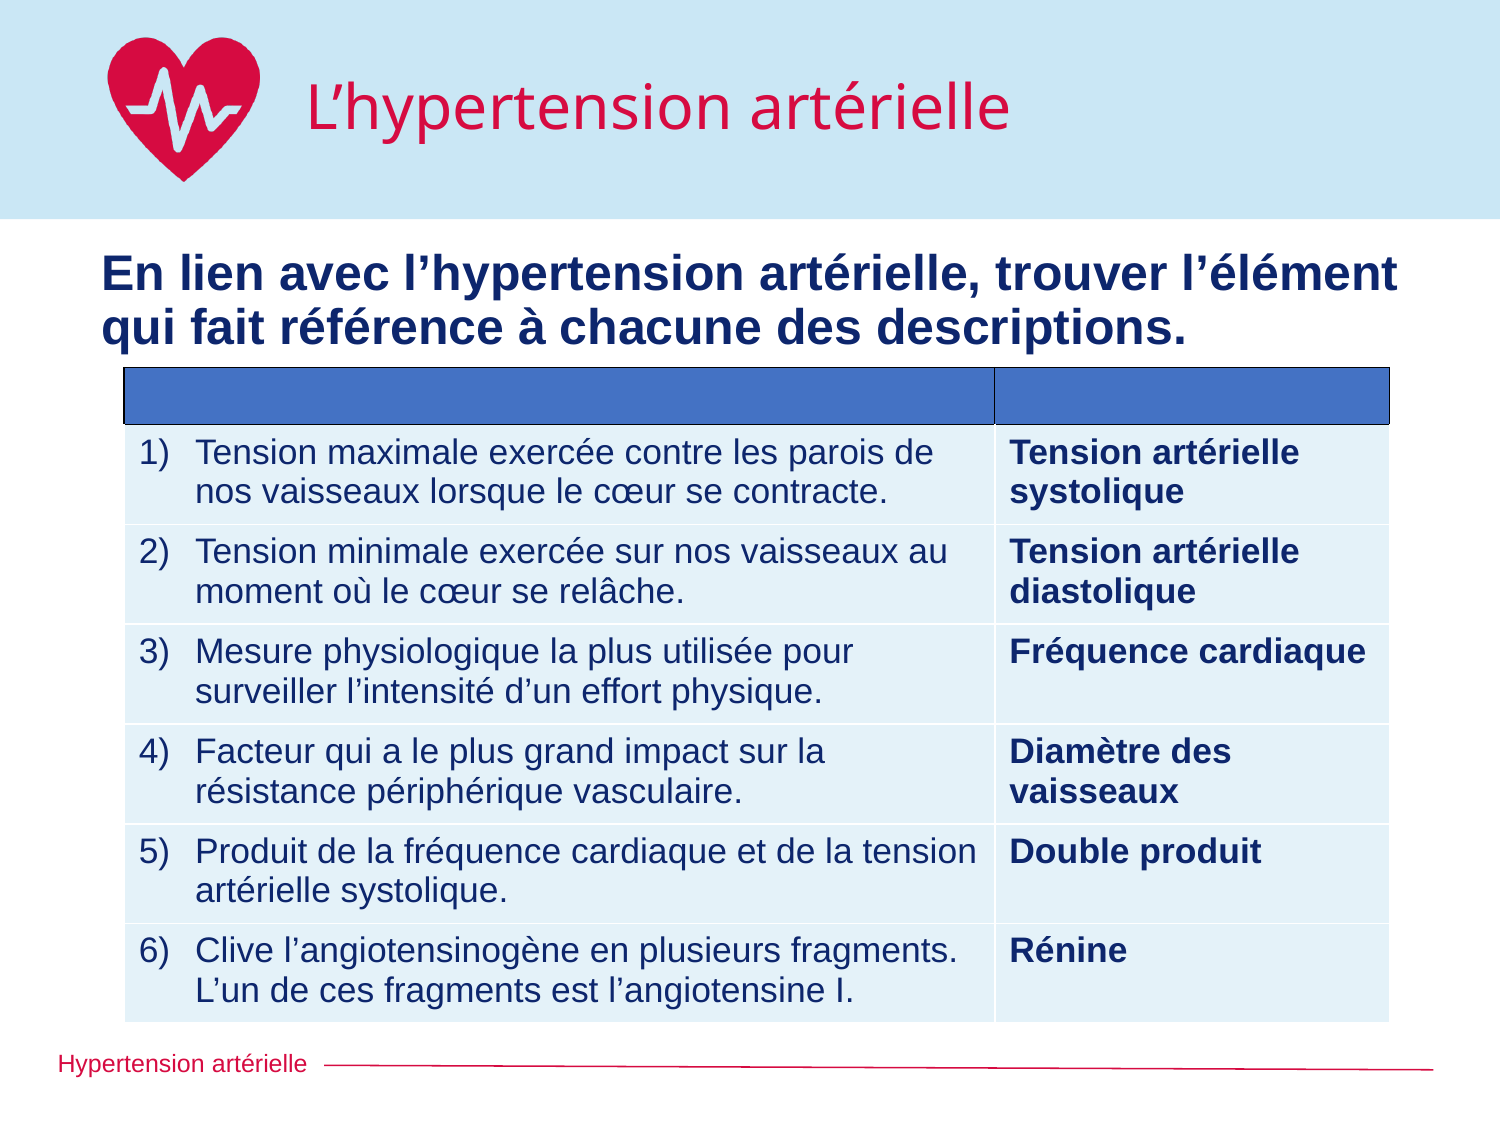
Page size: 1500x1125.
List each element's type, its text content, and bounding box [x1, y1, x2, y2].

table_cell Tension minimale exercée sur nos vaisseaux au moment où le cœur se relâche. [125, 525, 994, 623]
table_cell Double produit [996, 825, 1389, 923]
picture [76, 2, 291, 217]
table_cell Diamètre des vaisseaux [996, 725, 1389, 823]
table_header [125, 368, 994, 424]
table_cell Tension artérielle diastolique [996, 525, 1389, 623]
table_cell Clive l’angiotensinogène en plusieurs fragments. L’un de ces fragments est l’angiotensine I. [125, 924, 994, 1022]
table_cell Rénine [996, 924, 1389, 1022]
table_cell Mesure physiologique la plus utilisée pour surveiller l’intensité d’un effort physique. [125, 625, 994, 723]
table_cell Produit de la fréquence cardiaque et de la tension artérielle systolique. [125, 825, 994, 923]
table_cell Tension maximale exercée contre les parois de nos vaisseaux lorsque le cœur se contracte. [125, 425, 994, 524]
title L’hypertension artérielle [295, 59, 1465, 160]
table_header [995, 368, 1389, 424]
list Hypertension artérielle [42, 1043, 325, 1080]
text_box En lien avec l’hypertension artérielle, trouver l’élément qui fait référence à chacune des descriptions. [86, 239, 1428, 363]
table_cell Facteur qui a le plus grand impact sur la résistance périphérique vasculaire. [125, 725, 994, 823]
table_cell Tension artérielle systolique [996, 425, 1389, 524]
table_cell Fréquence cardiaque [996, 625, 1389, 723]
